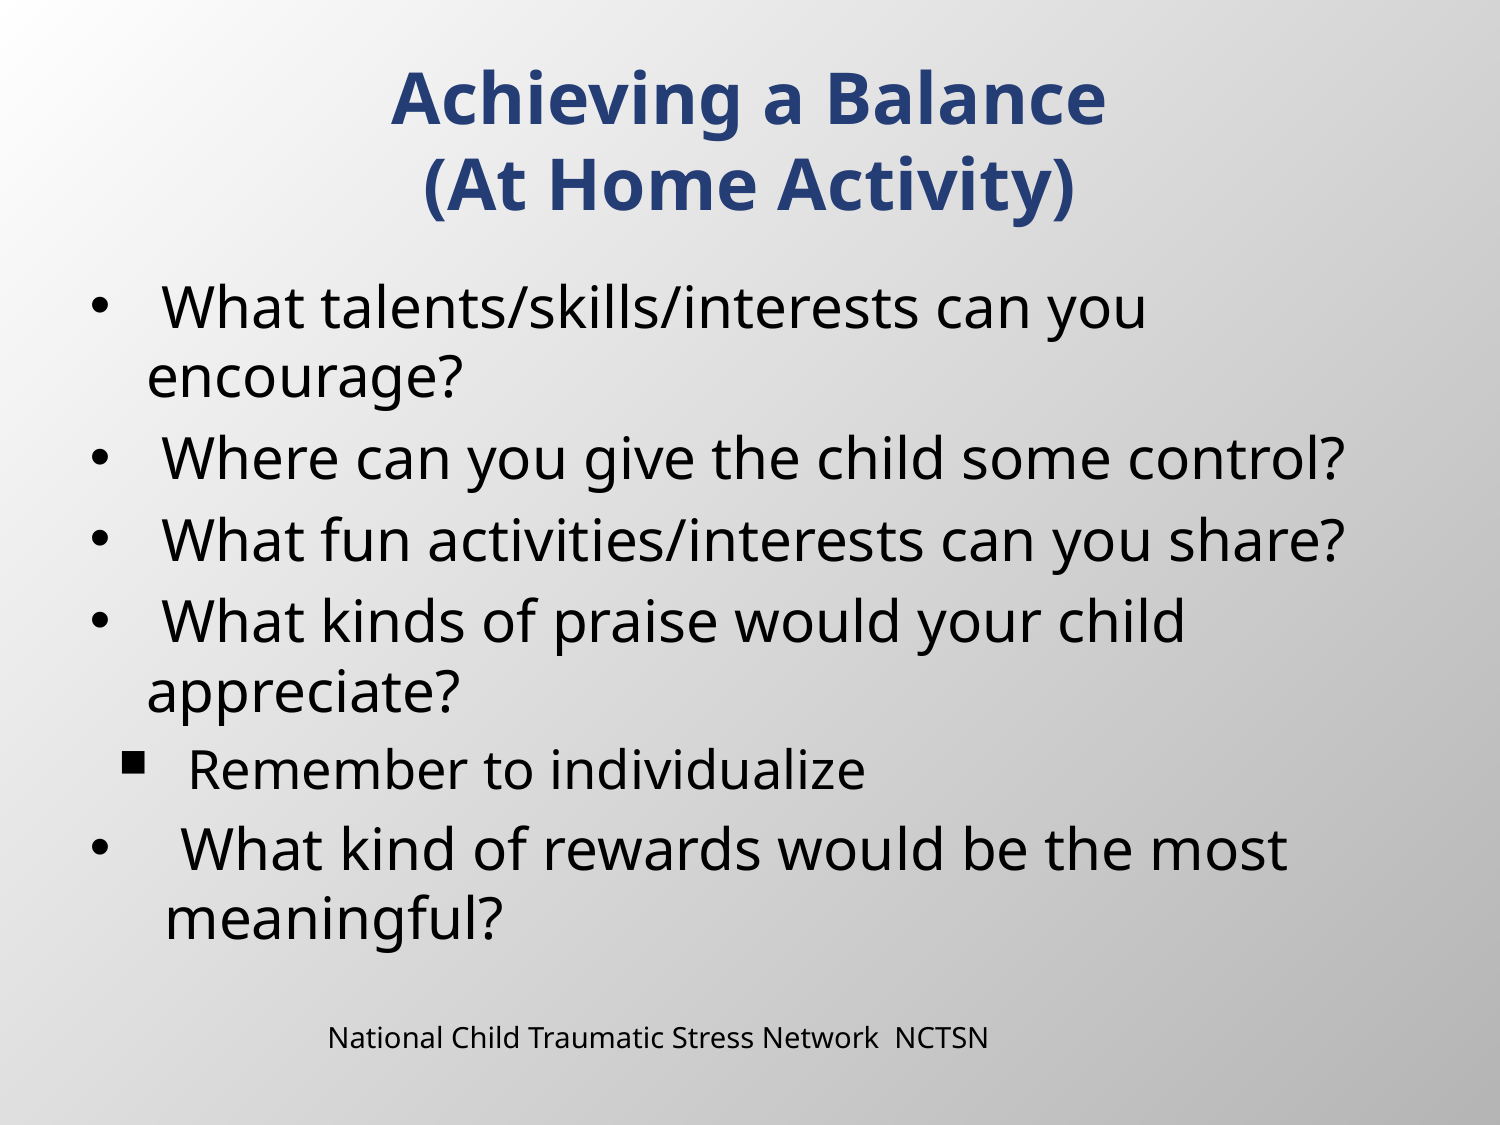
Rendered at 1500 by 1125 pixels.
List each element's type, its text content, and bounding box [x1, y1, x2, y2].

text_box National Child Traumatic Stress Network NCTSN [312, 1012, 1138, 1063]
title Achieving a Balance (At Home Activity) [75, 45, 1425, 233]
list What talents/skills/interests can you encourage? Where can you give the child some control? What fun activities/interests can you share? What kinds of praise would your child appreciate? Remember to individualize What kind of rewards would be the most meaningful? [75, 262, 1425, 1035]
